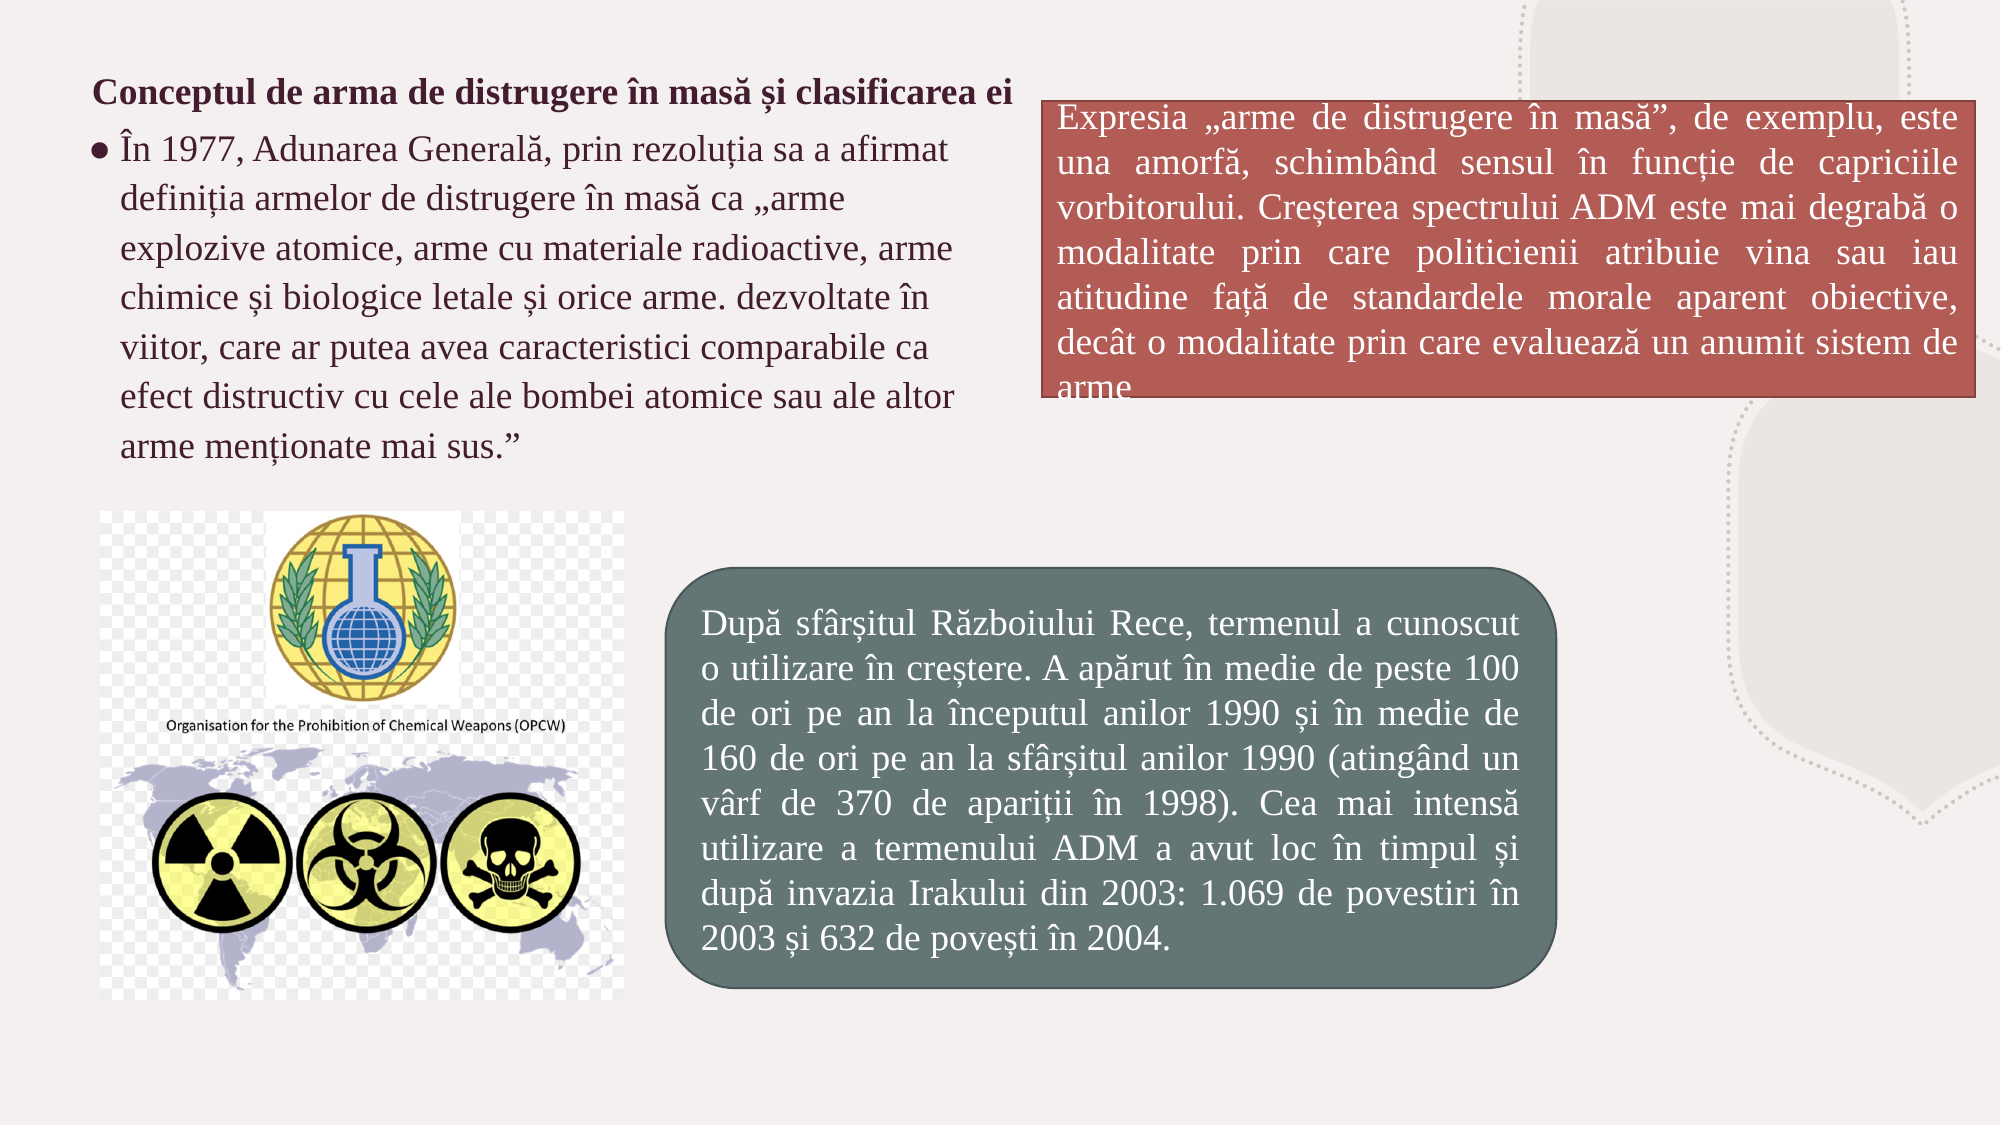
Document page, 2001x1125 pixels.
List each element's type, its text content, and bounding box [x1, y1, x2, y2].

text_box După sfârșitul Războiului Rece, termenul a cunoscut o utilizare în creștere. A apărut în medie de peste 100 de ori pe an la începutul anilor 1990 și în medie de 160 de ori pe an la sfârșitul anilor 1990 (atingând un vârf de 370 de apariții în 1998). Cea mai intensă utilizare a termenului ADM a avut loc în timpul și după invazia Irakului din 2003: 1.069 de povestiri în 2003 și 632 de povești în 2004. [664, 566, 1558, 990]
text_box Expresia „arme de distrugere în masă”, de exemplu, este una amorfă, schimbând sensul în funcție de capriciile vorbitorului. Creșterea spectrului ADM este mai degrabă o modalitate prin care politicienii atribuie vina sau iau atitudine față de standardele morale aparent obiective, decât o modalitate prin care evaluează un anumit sistem de arme [1041, 100, 1976, 398]
title Conceptul de arma de distrugere în masă și clasificarea ei [67, 24, 1557, 199]
list În 1977, Adunarea Generală, prin rezoluția sa a afirmat definiția armelor de distrugere în masă ca „arme explozive atomice, arme cu materiale radioactive, arme chimice și biologice letale și orice arme. dezvoltate în viitor, care ar putea avea caracteristici comparabile ca efect distructiv cu cele ale bombei atomice sau ale altor arme menționate mai sus.” [67, 111, 1000, 911]
picture [100, 511, 624, 1000]
